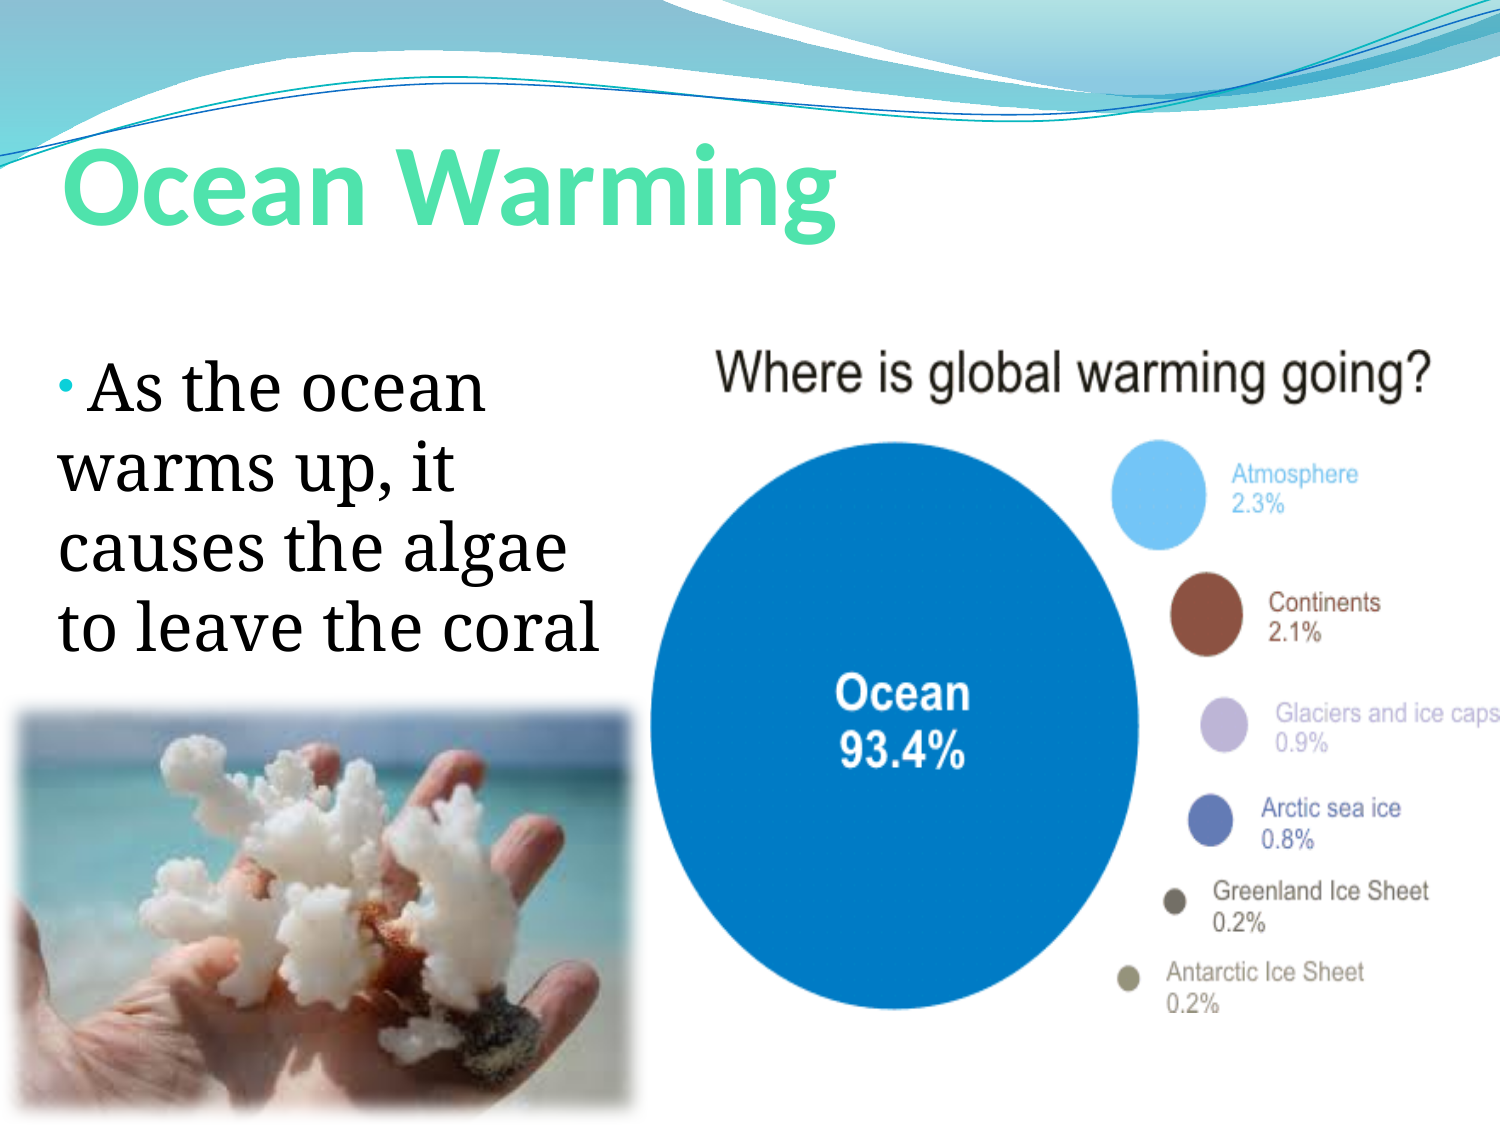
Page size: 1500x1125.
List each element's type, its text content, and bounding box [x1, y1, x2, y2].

picture [0, 349, 1500, 1125]
list As the ocean warms up, it causes the algae to leave the coral [49, 337, 638, 688]
title Ocean Warming [62, 24, 1338, 249]
